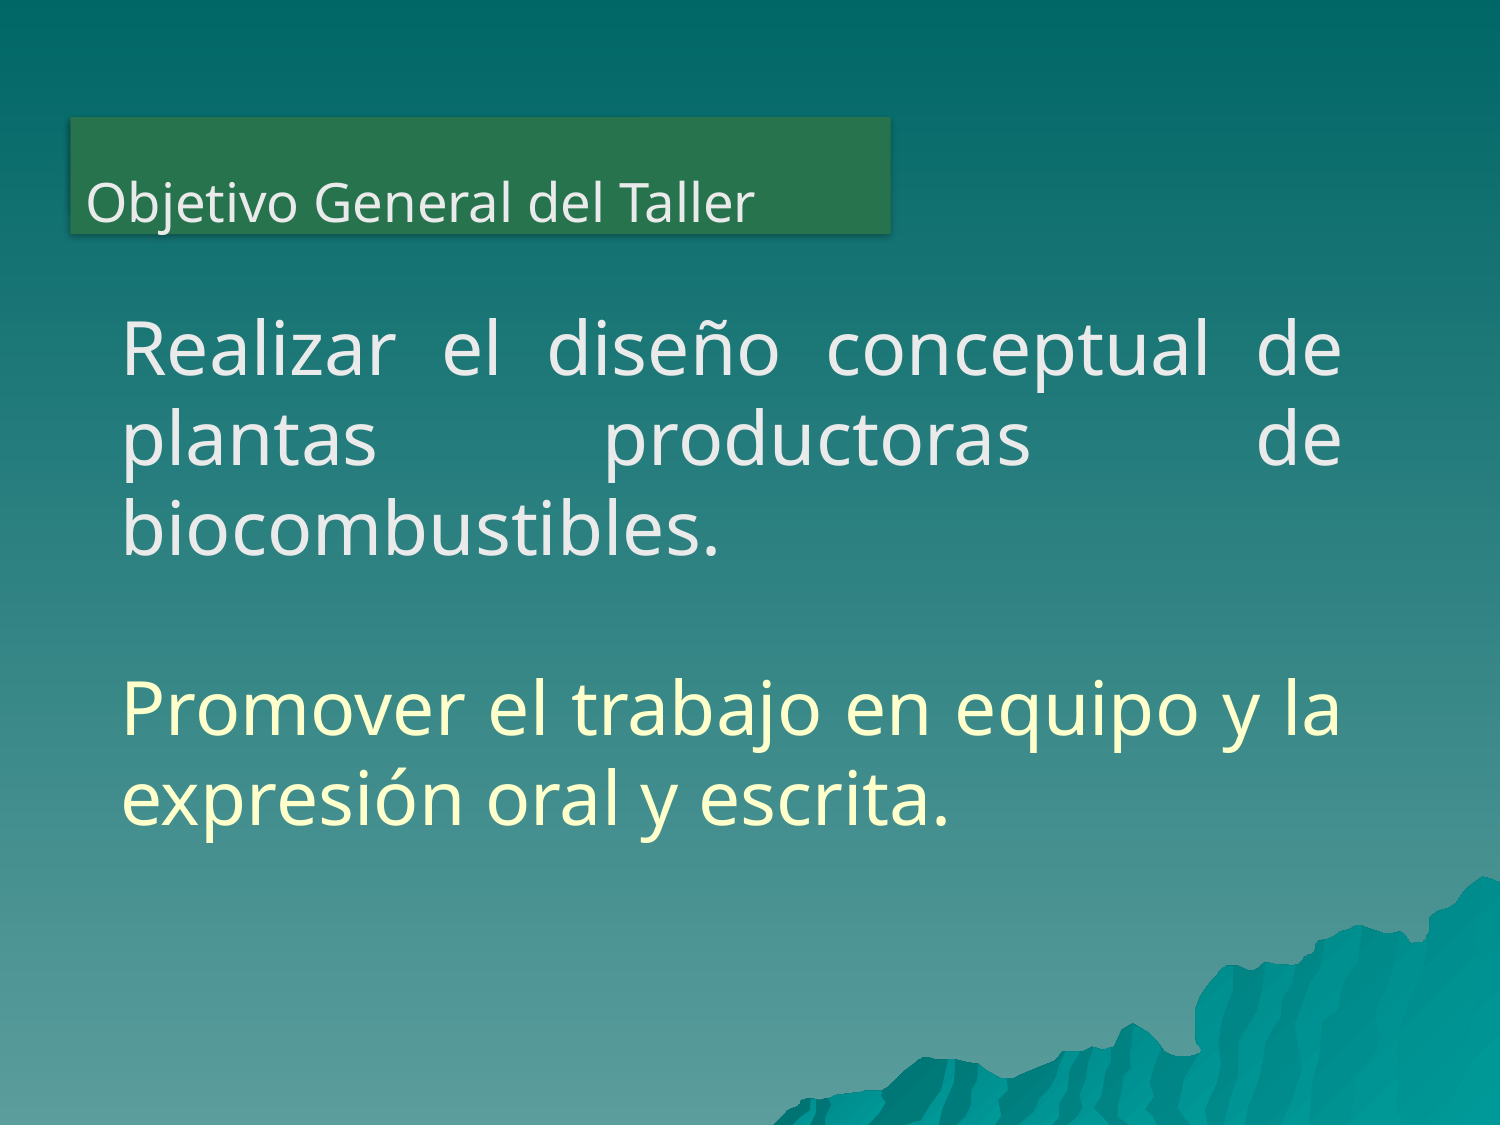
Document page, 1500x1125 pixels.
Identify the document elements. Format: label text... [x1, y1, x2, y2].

text_box Realizar el diseño conceptual de plantas productoras de biocombustibles. Promover el trabajo en equipo y la expresión oral y escrita. [105, 292, 1360, 848]
text_box Objetivo General del Taller [70, 117, 891, 235]
